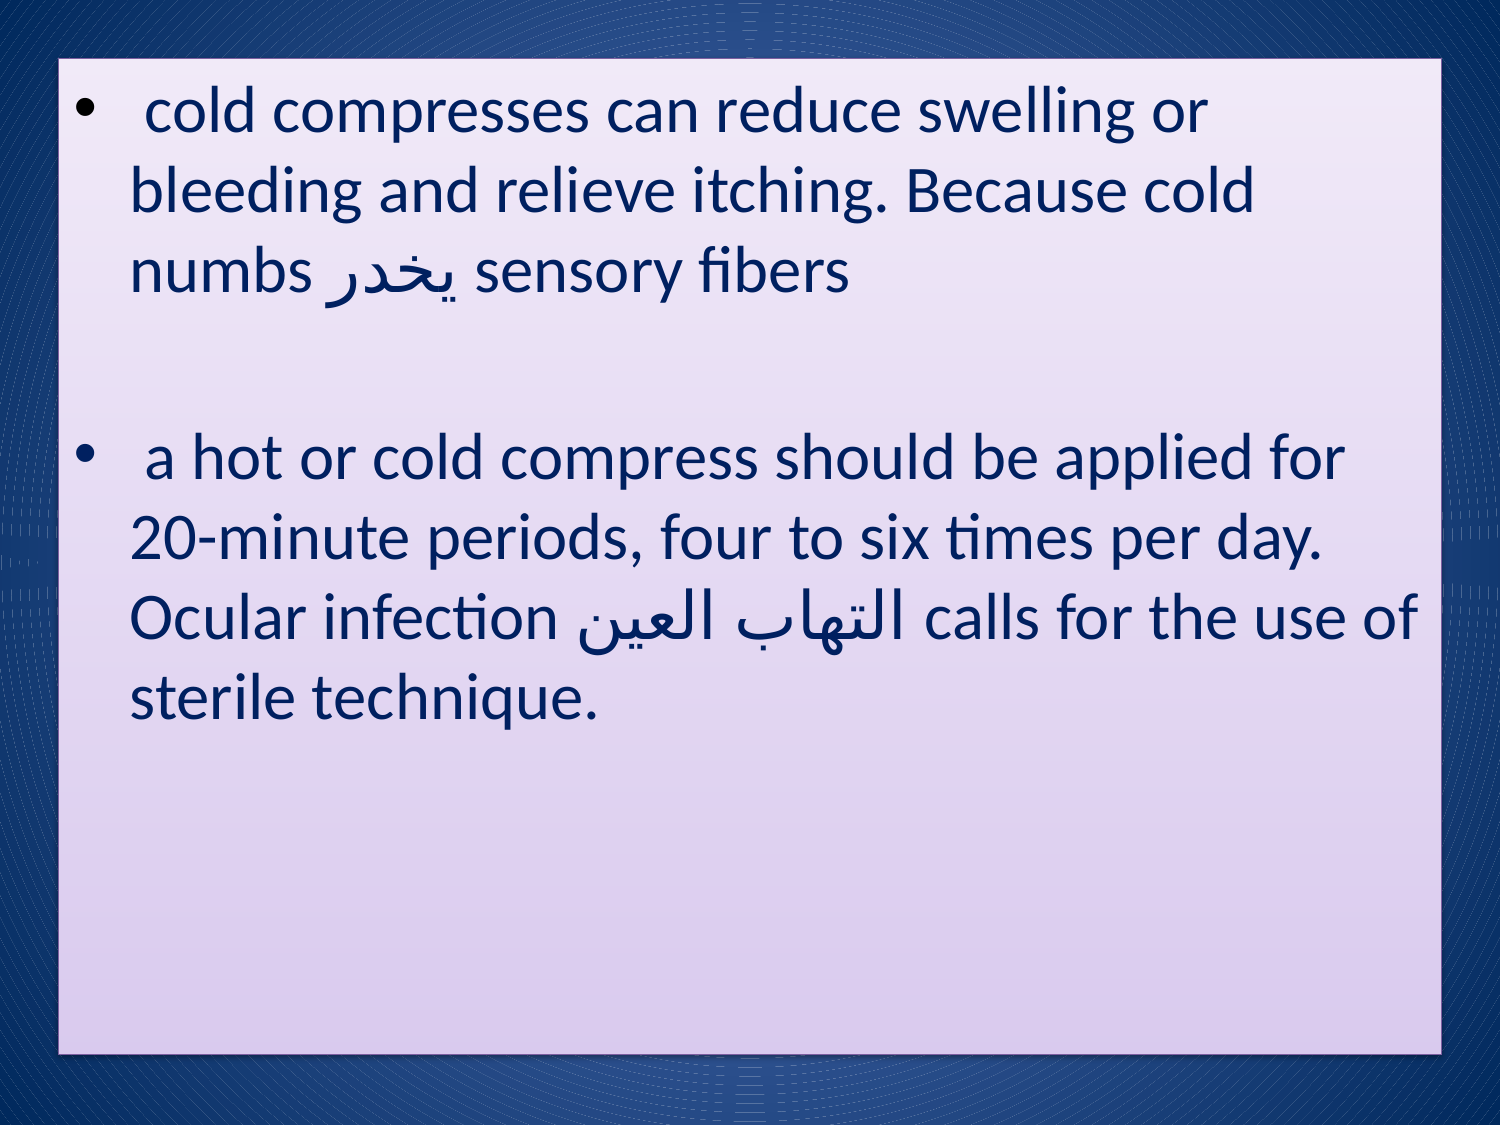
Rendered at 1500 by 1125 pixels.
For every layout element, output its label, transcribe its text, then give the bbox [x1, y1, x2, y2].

list cold compresses can reduce swelling or bleeding and relieve itching. Because cold numbs يخدر sensory fibers a hot or cold compress should be applied for 20-minute periods, four to six times per day. Ocular infection التهاب العين calls for the use of sterile technique. [58, 58, 1442, 1055]
